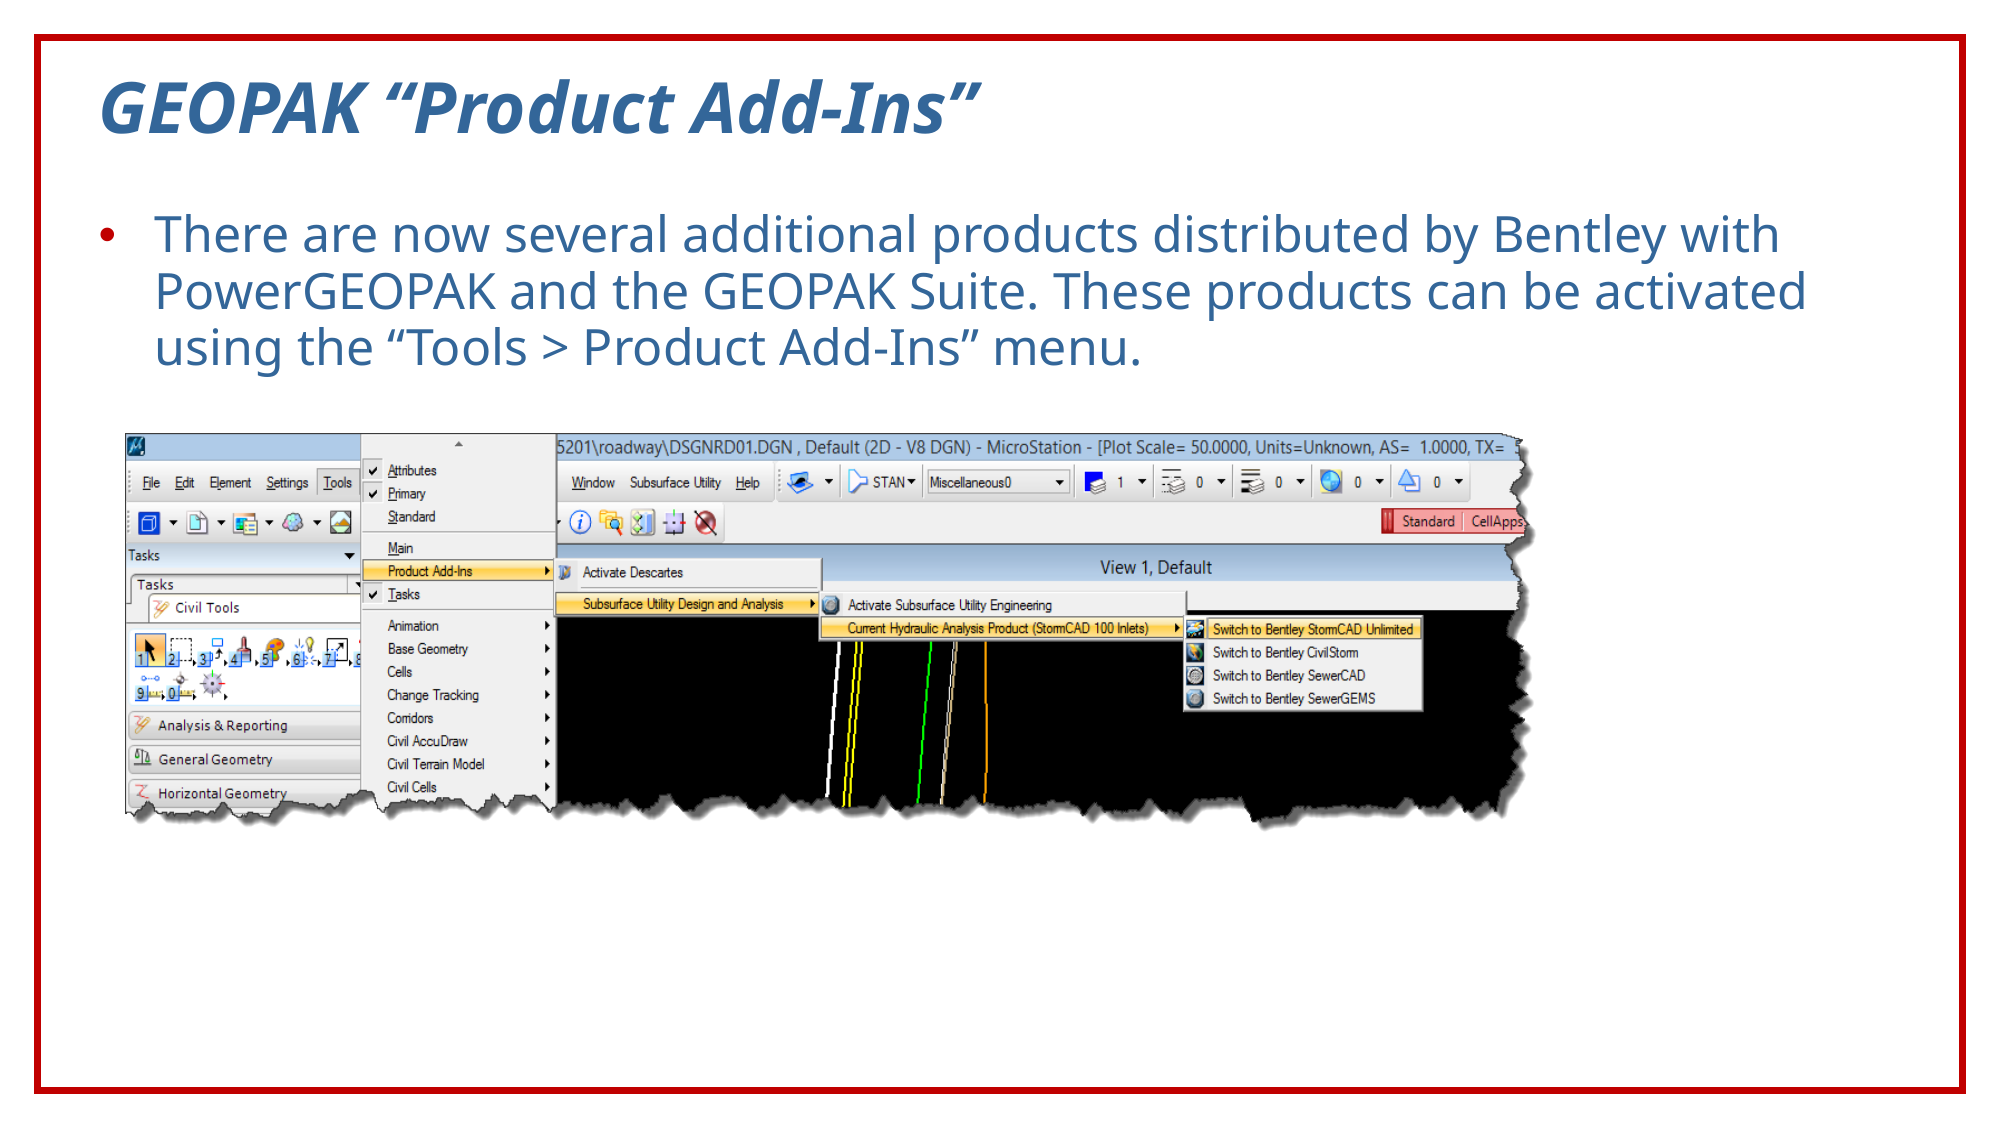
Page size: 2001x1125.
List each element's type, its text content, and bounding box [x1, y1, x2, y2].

list There are now several additional products distributed by Bentley with PowerGEOPAK and the GEOPAK Suite. These products can be activated using the “Tools > Product Add-Ins” menu. [83, 199, 1903, 1032]
picture [124, 432, 1553, 847]
title GEOPAK “Product Add-Ins” [83, 68, 1903, 169]
